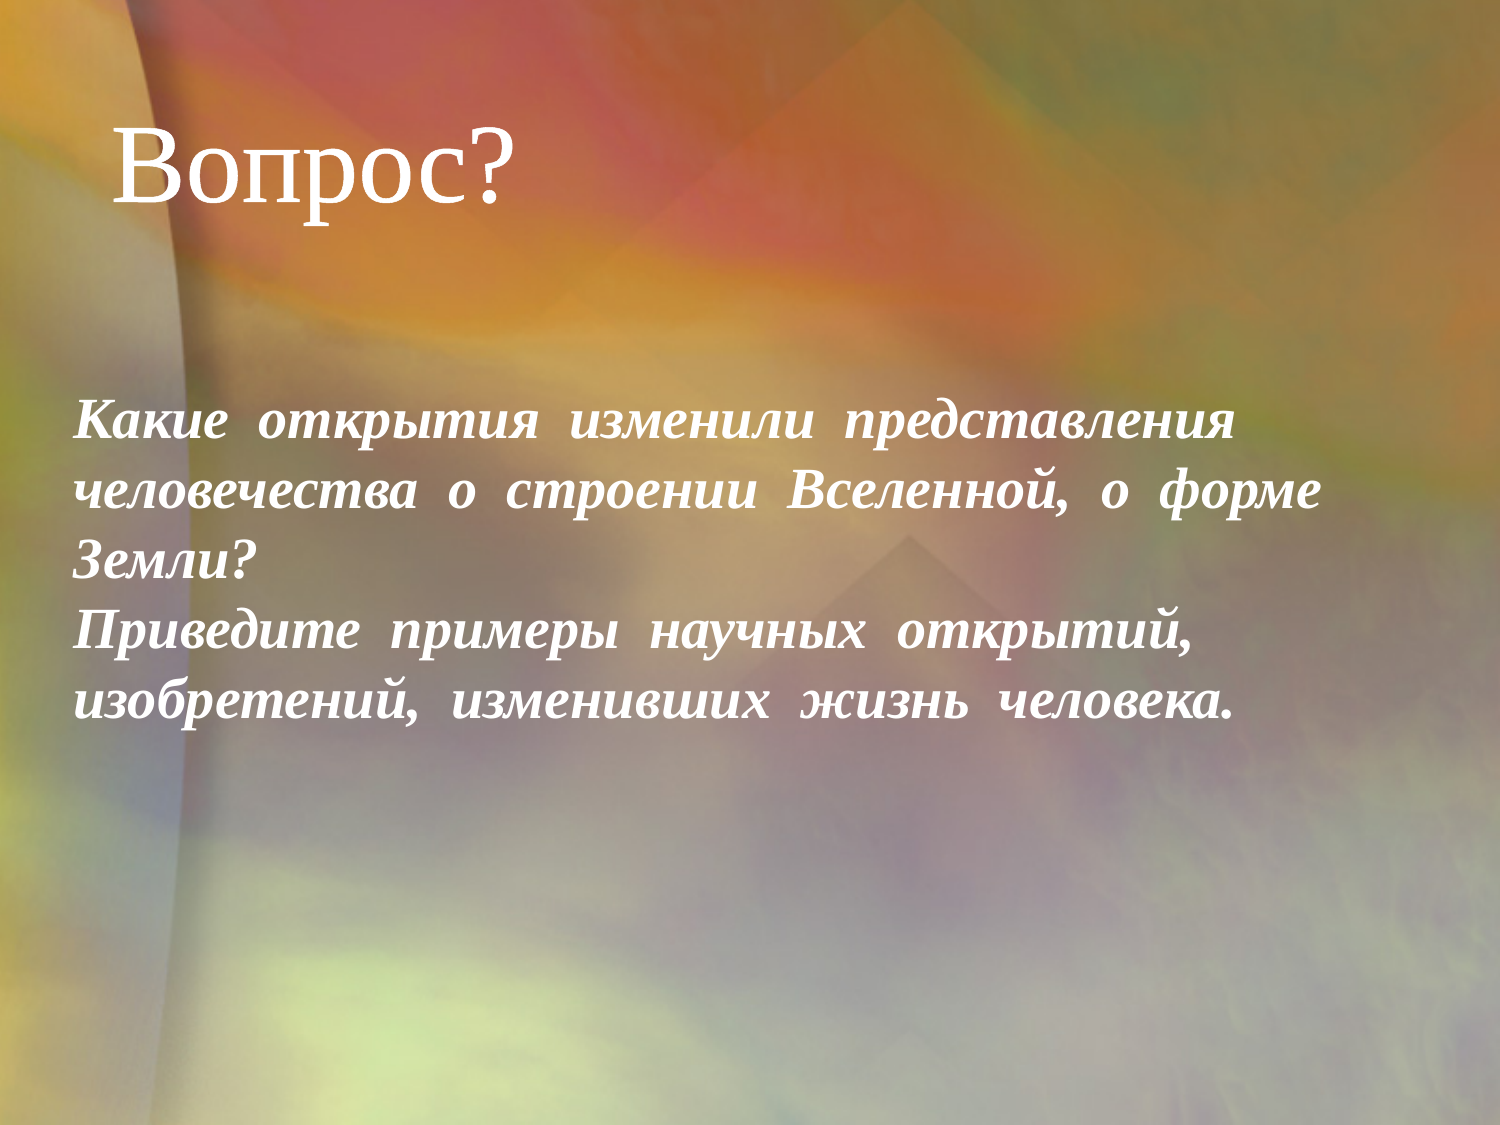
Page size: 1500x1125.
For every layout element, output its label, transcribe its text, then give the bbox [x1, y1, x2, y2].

picture [0, 0, 1500, 1125]
text_box Какие открытия изменили представления человечества о строении Вселенной, о форме Земли? Приведите примеры научных открытий, изобретений, изменивших жизнь человека. [58, 373, 1430, 738]
text_box Вопрос? [95, 81, 533, 232]
